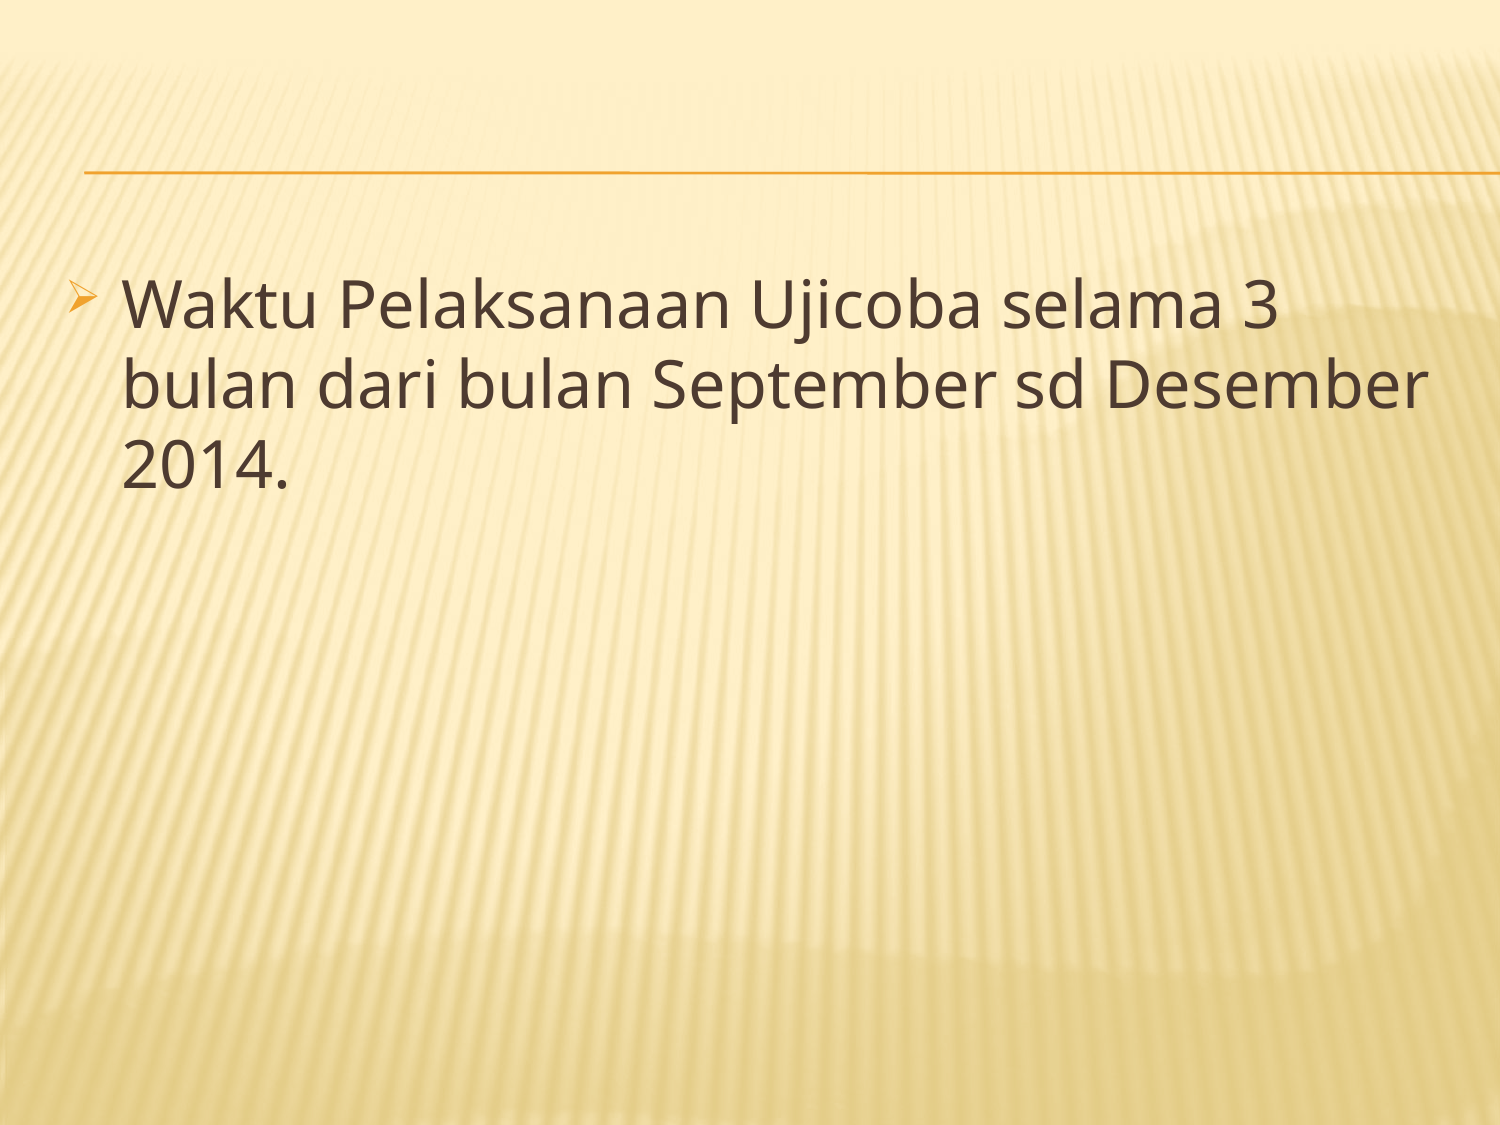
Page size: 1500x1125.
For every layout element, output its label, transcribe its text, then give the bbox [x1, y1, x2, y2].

list Waktu Pelaksanaan Ujicoba selama 3 bulan dari bulan September sd Desember 2014. [50, 254, 1475, 998]
